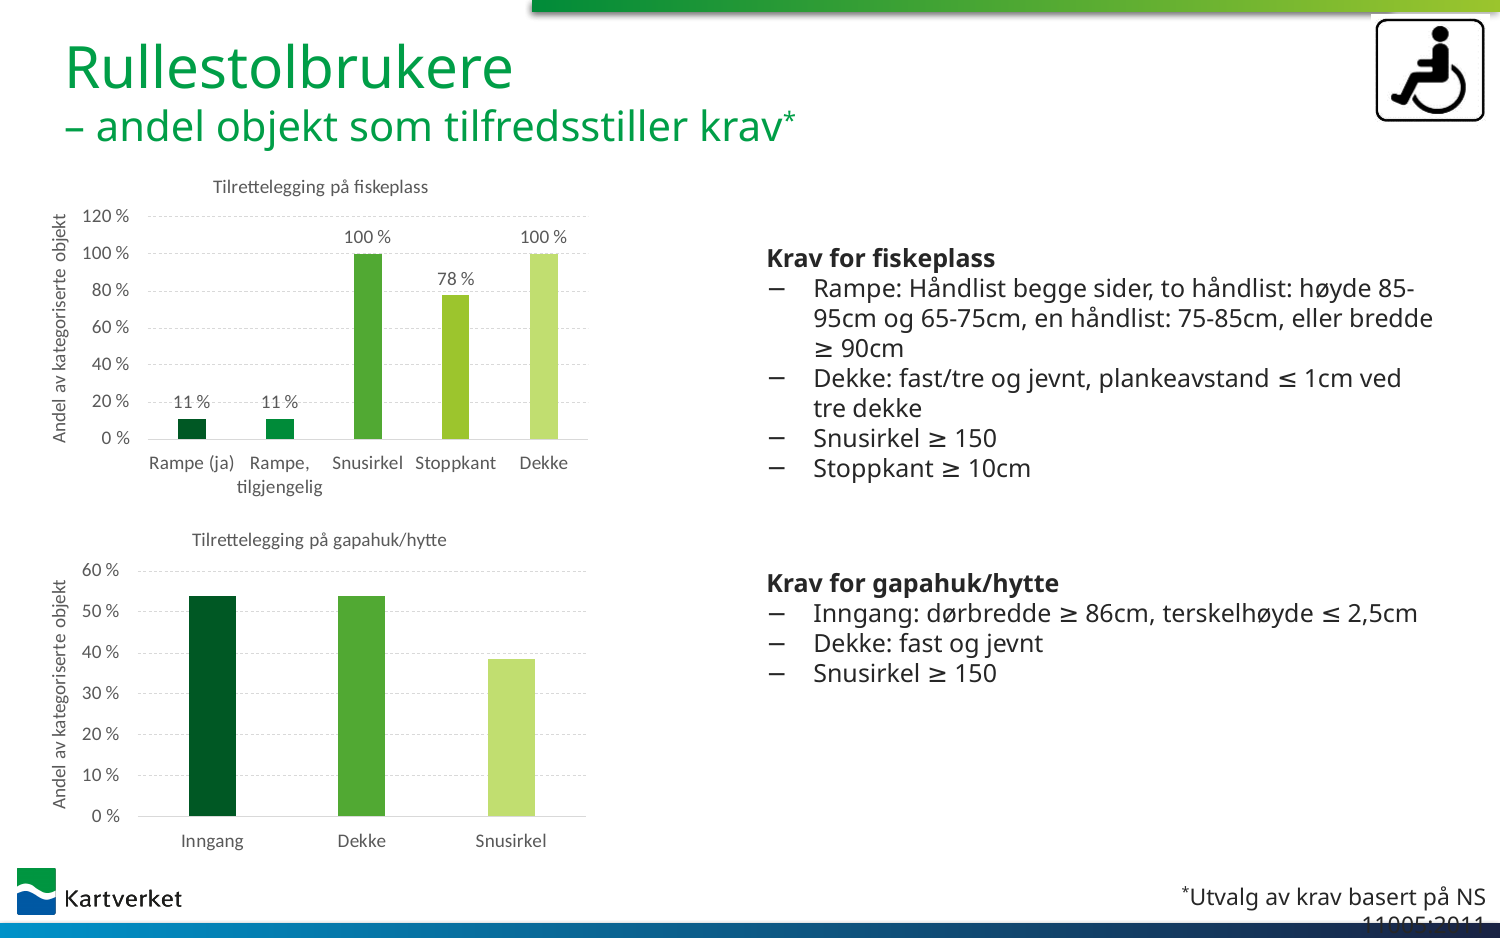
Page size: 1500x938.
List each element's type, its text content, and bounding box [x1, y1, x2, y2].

picture [1371, 13, 1491, 127]
text_box Krav for fiskeplass Rampe: Håndlist begge sider, to håndlist: høyde 85-95cm og 65-75cm, en håndlist: 75-85cm, eller bredde ≥ 90cm Dekke: fast/tre og jevnt, plankeavstand ≤ 1cm ved tre dekke Snusirkel ≥ 150 Stoppkant ≥ 10cm [751, 235, 1452, 490]
text_box Rullestolbrukere – andel objekt som tilfredsstiller krav* [49, 29, 1431, 158]
picture [41, 520, 597, 859]
picture [41, 166, 599, 505]
text_box *Utvalg av krav basert på NS 11005:2011 [1068, 873, 1500, 938]
text_box Krav for gapahuk/hytte Inngang: dørbredde ≥ 86cm, terskelhøyde ≤ 2,5cm Dekke: fast og jevnt Snusirkel ≥ 150 [751, 560, 1452, 695]
